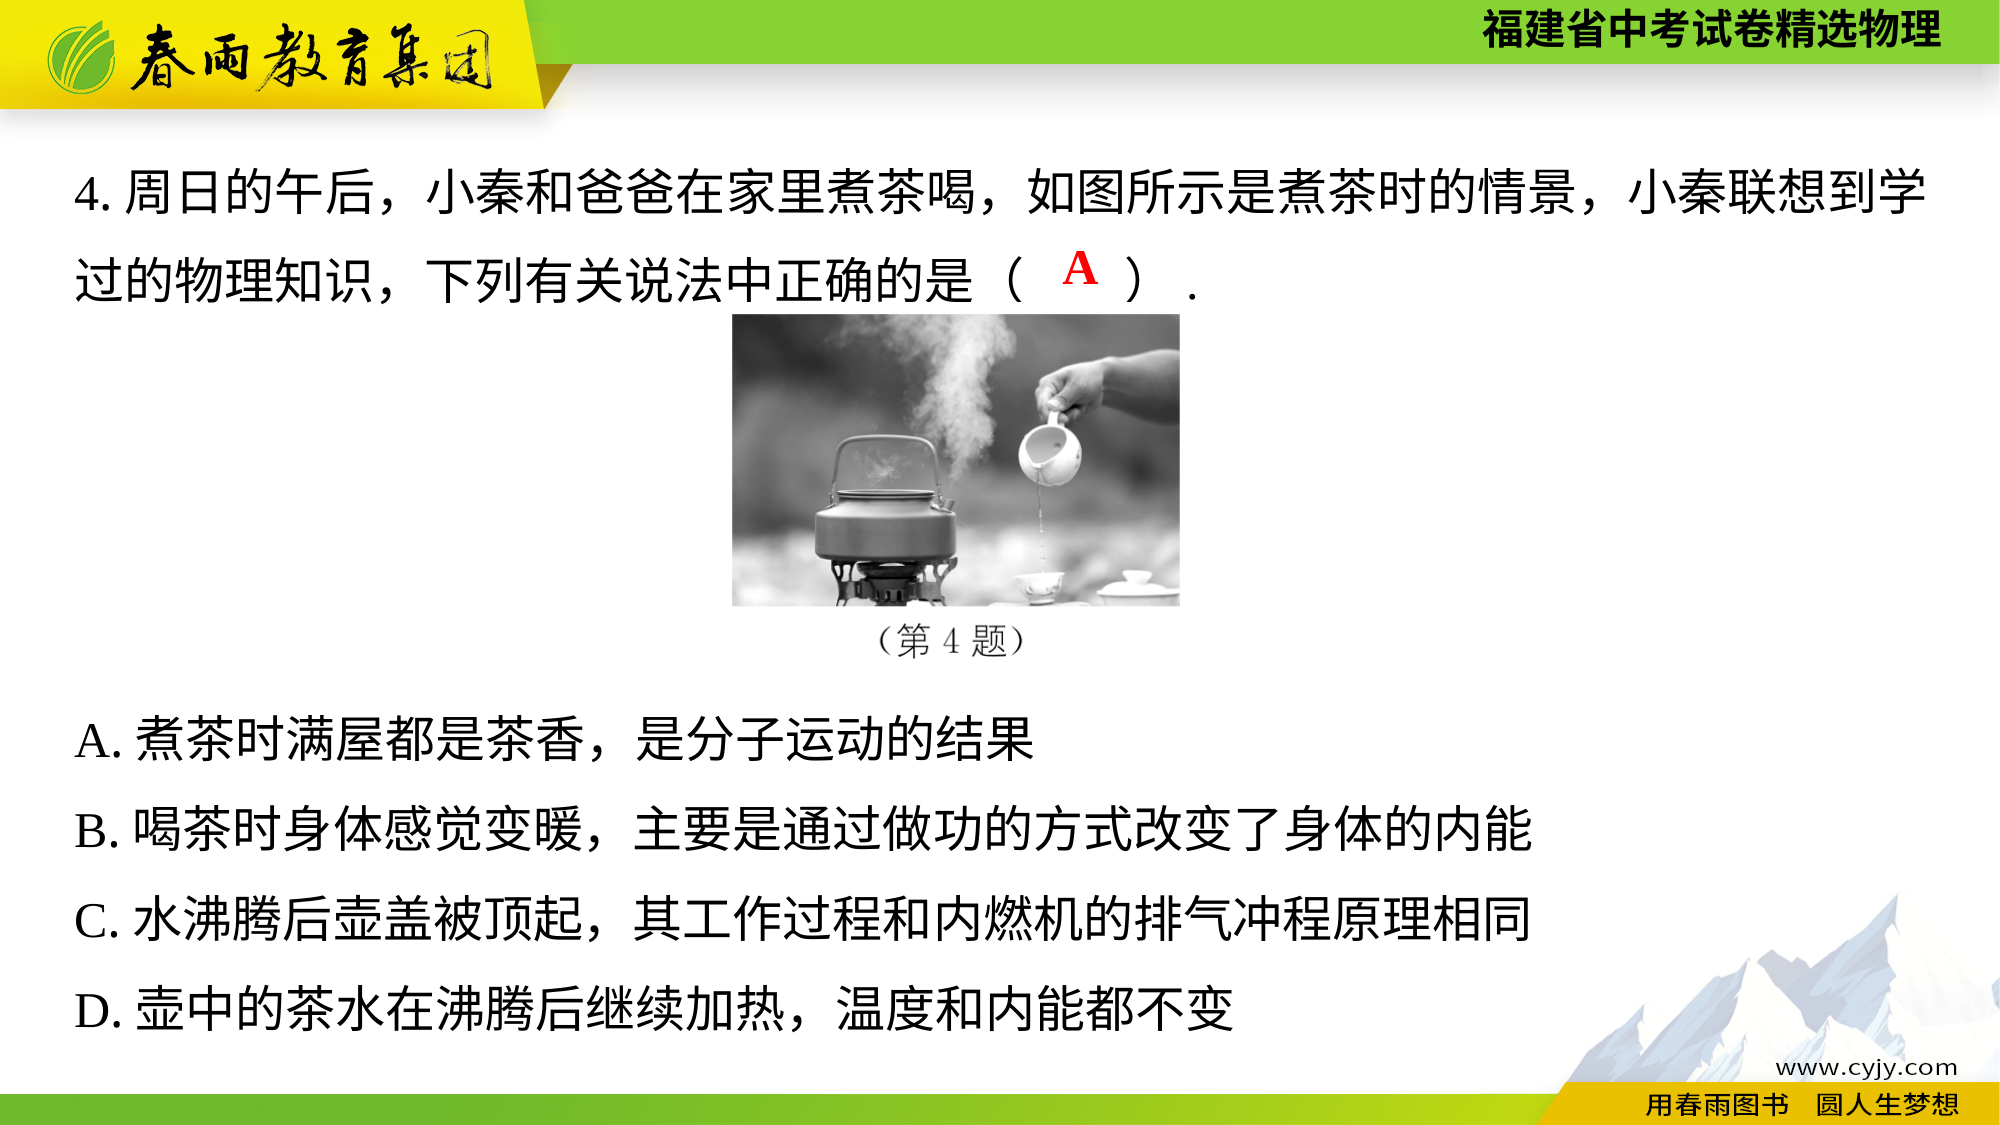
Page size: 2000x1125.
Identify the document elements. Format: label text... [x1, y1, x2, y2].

text_box A [1047, 226, 1114, 301]
list 4.周日的午后，小秦和爸爸在家里煮茶喝，如图所示是煮茶时的情景，小秦联想到学过的物理知识，下列有关说法中正确的是（ ）. A.煮茶时满屋都是茶香，是分子运动的结果 B.喝茶时身体感觉变暖，主要是通过做功的方式改变了身体的内能 C.水沸腾后壶盖被顶起，其工作过程和内燃机的排气冲程原理相同 D.壶中的茶水在沸腾后继续加热，温度和内能都不变 [59, 122, 1944, 1054]
picture [0, 0, 2000, 1125]
